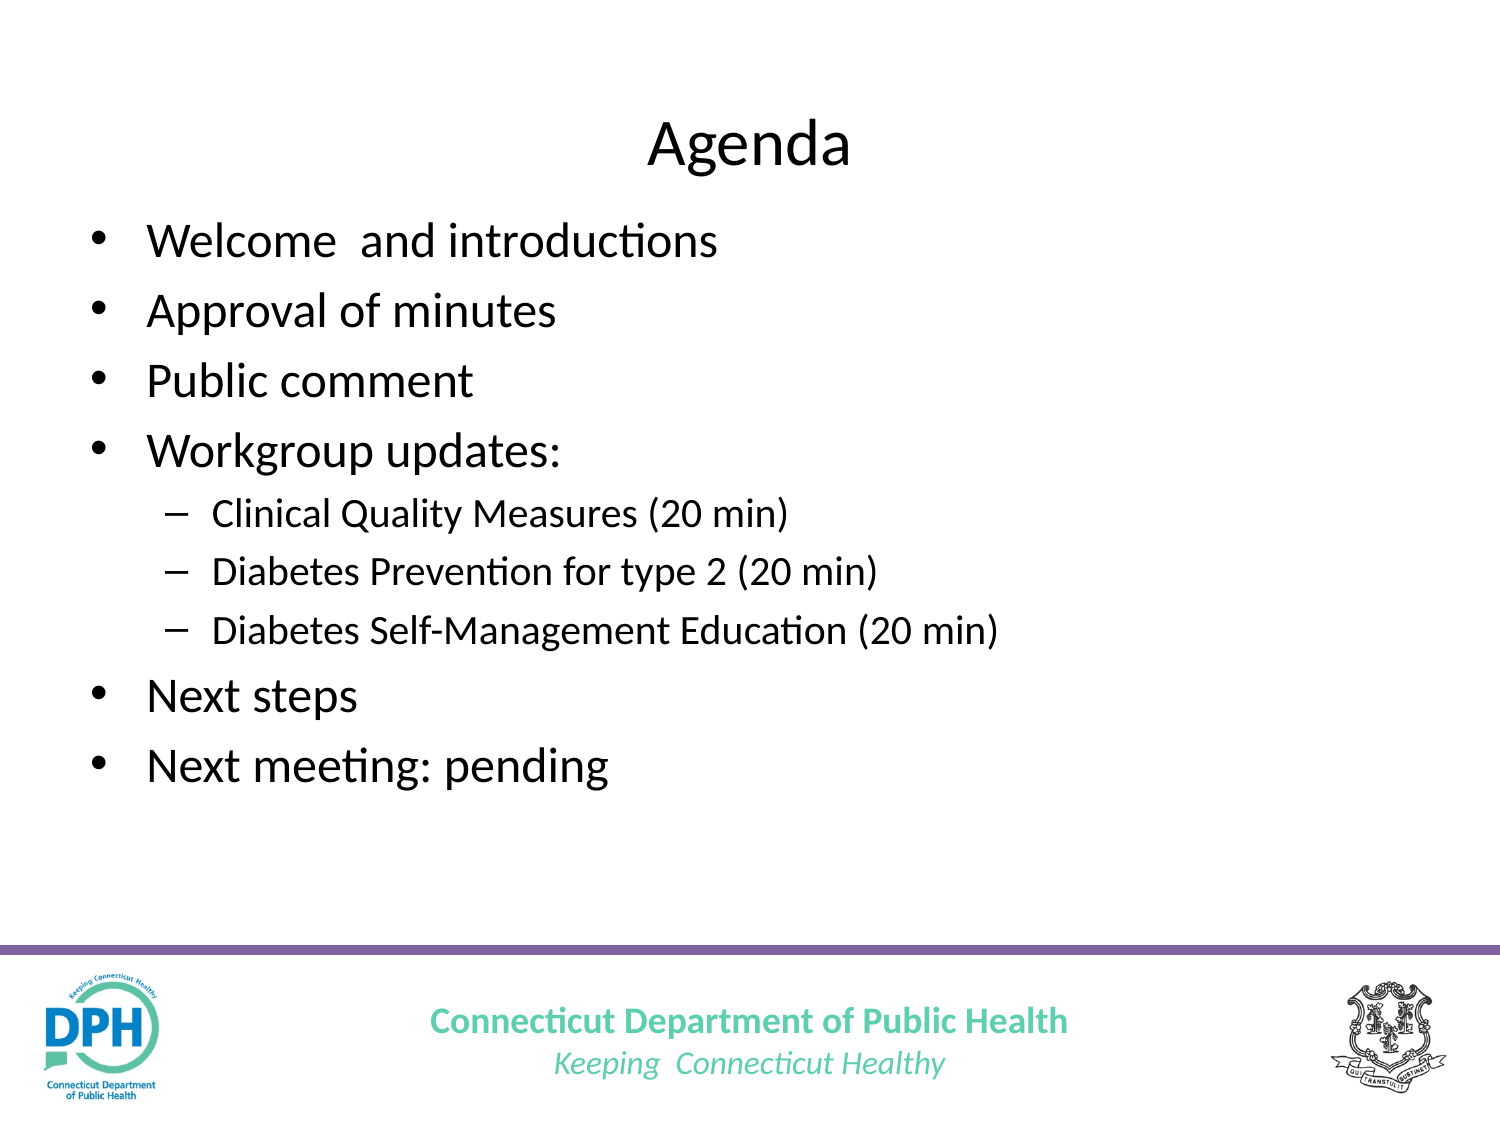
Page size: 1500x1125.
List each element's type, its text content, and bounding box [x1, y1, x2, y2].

list Welcome and introductions Approval of minutes Public comment Workgroup updates: Clinical Quality Measures (20 min) Diabetes Prevention for type 2 (20 min) Diabetes Self-Management Education (20 min) Next steps Next meeting: pending [75, 200, 1425, 943]
title Agenda [75, 45, 1425, 200]
picture [37, 969, 163, 1104]
picture [1328, 969, 1450, 1104]
